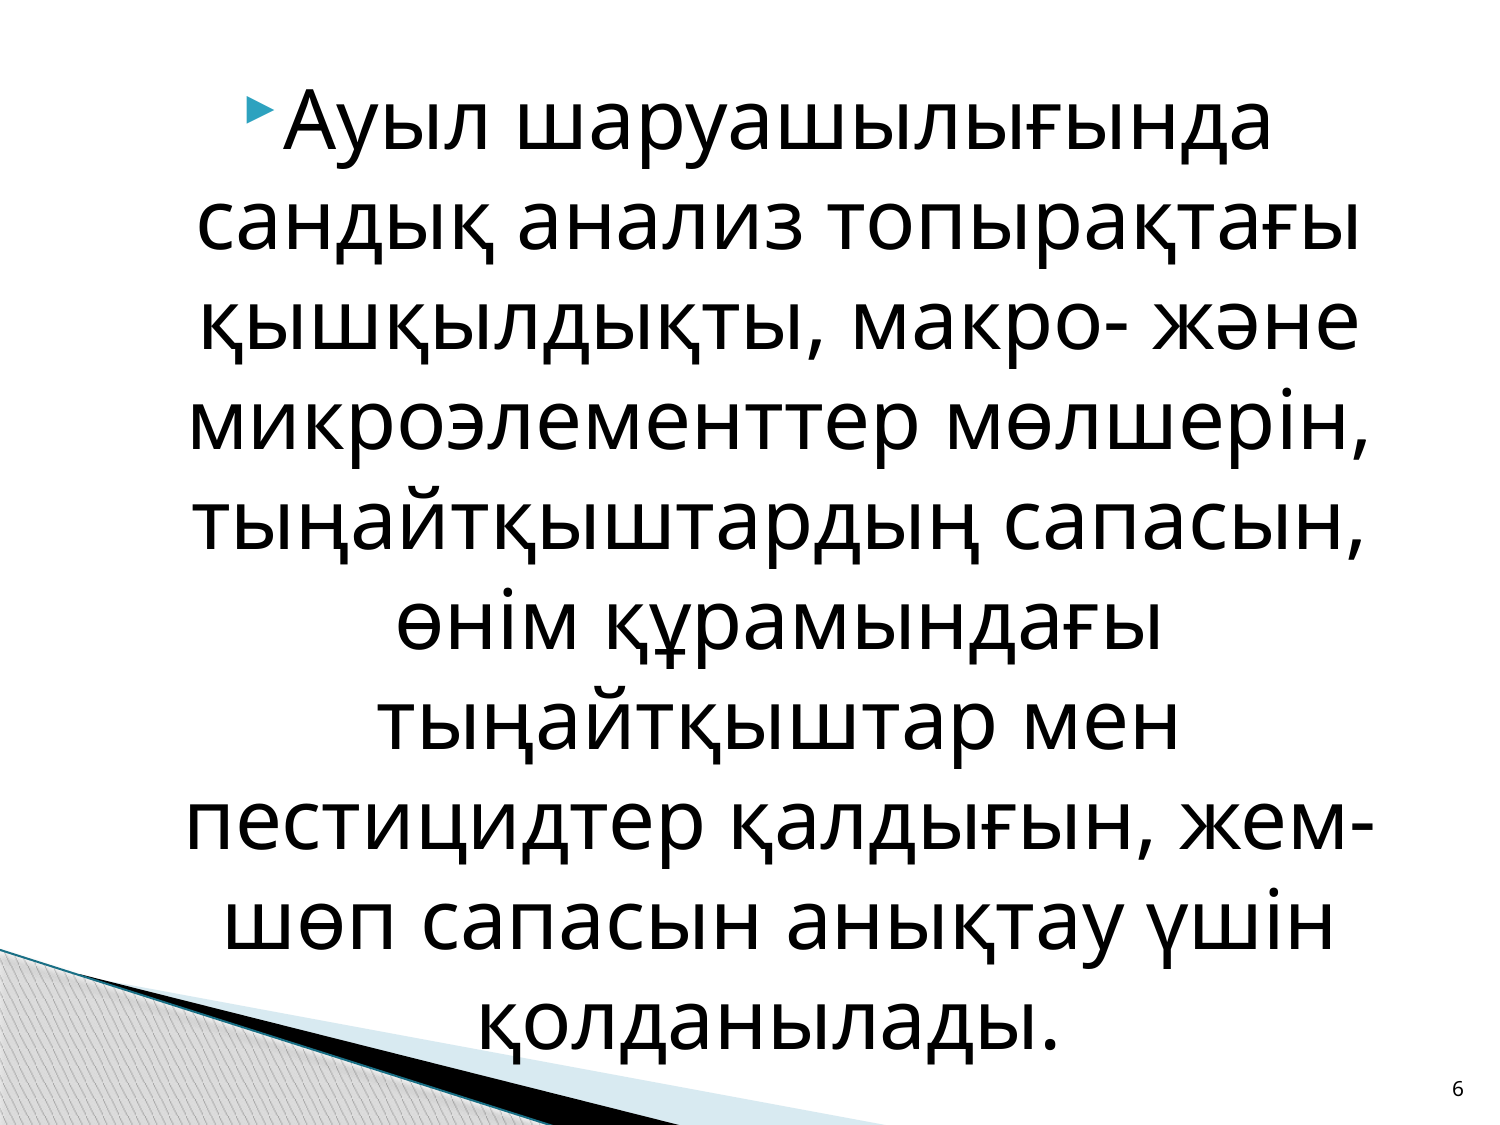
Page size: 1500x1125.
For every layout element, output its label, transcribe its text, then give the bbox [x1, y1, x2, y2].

list Ауыл шаруашылығында сандық анализ топырақтағы қышқылдықты, макро- және микроэлементтер мөлшерін, тыңайтқыштардың сапасын, өнім құрамындағы тыңайтқыштар мен пестицидтер қалдығын, жем-шөп сапасын анықтау үшін қолданылады. [74, 58, 1426, 986]
slide_number 6 [1418, 1051, 1479, 1112]
